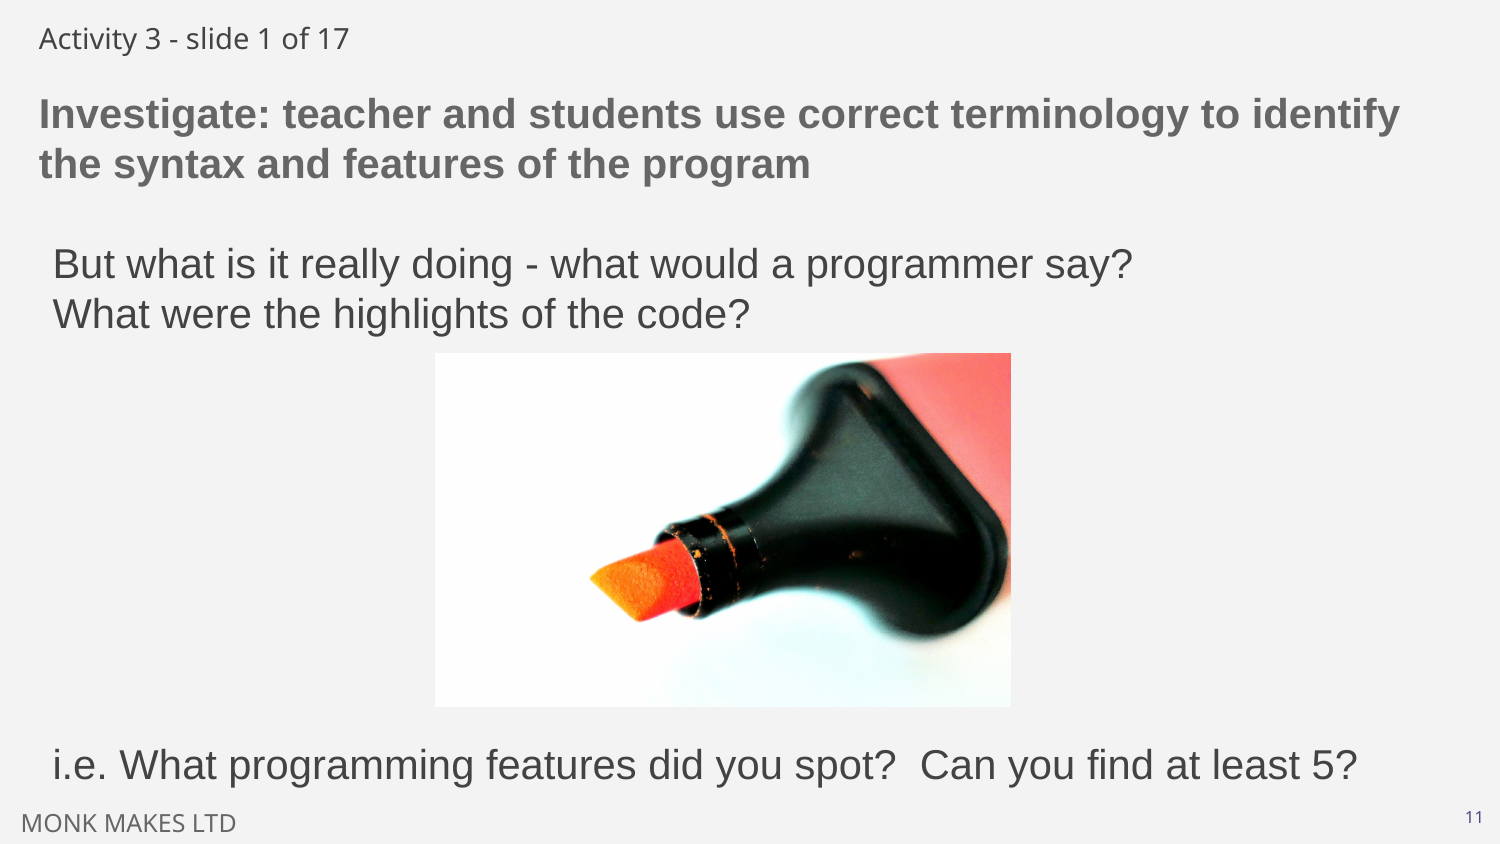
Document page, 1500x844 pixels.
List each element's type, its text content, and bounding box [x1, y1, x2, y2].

text_box But what is it really doing - what would a programmer say? What were the highlights of the code? i.e. What programming features did you spot? Can you find at least 5? [37, 222, 1436, 792]
picture [434, 353, 1011, 707]
subtitle Activity 3 - slide 1 of 17 [24, 0, 1500, 52]
slide_number ‹#› [1448, 792, 1500, 844]
title Investigate: teacher and students use correct terminology to identify the syntax and features of the program [24, 78, 1422, 195]
